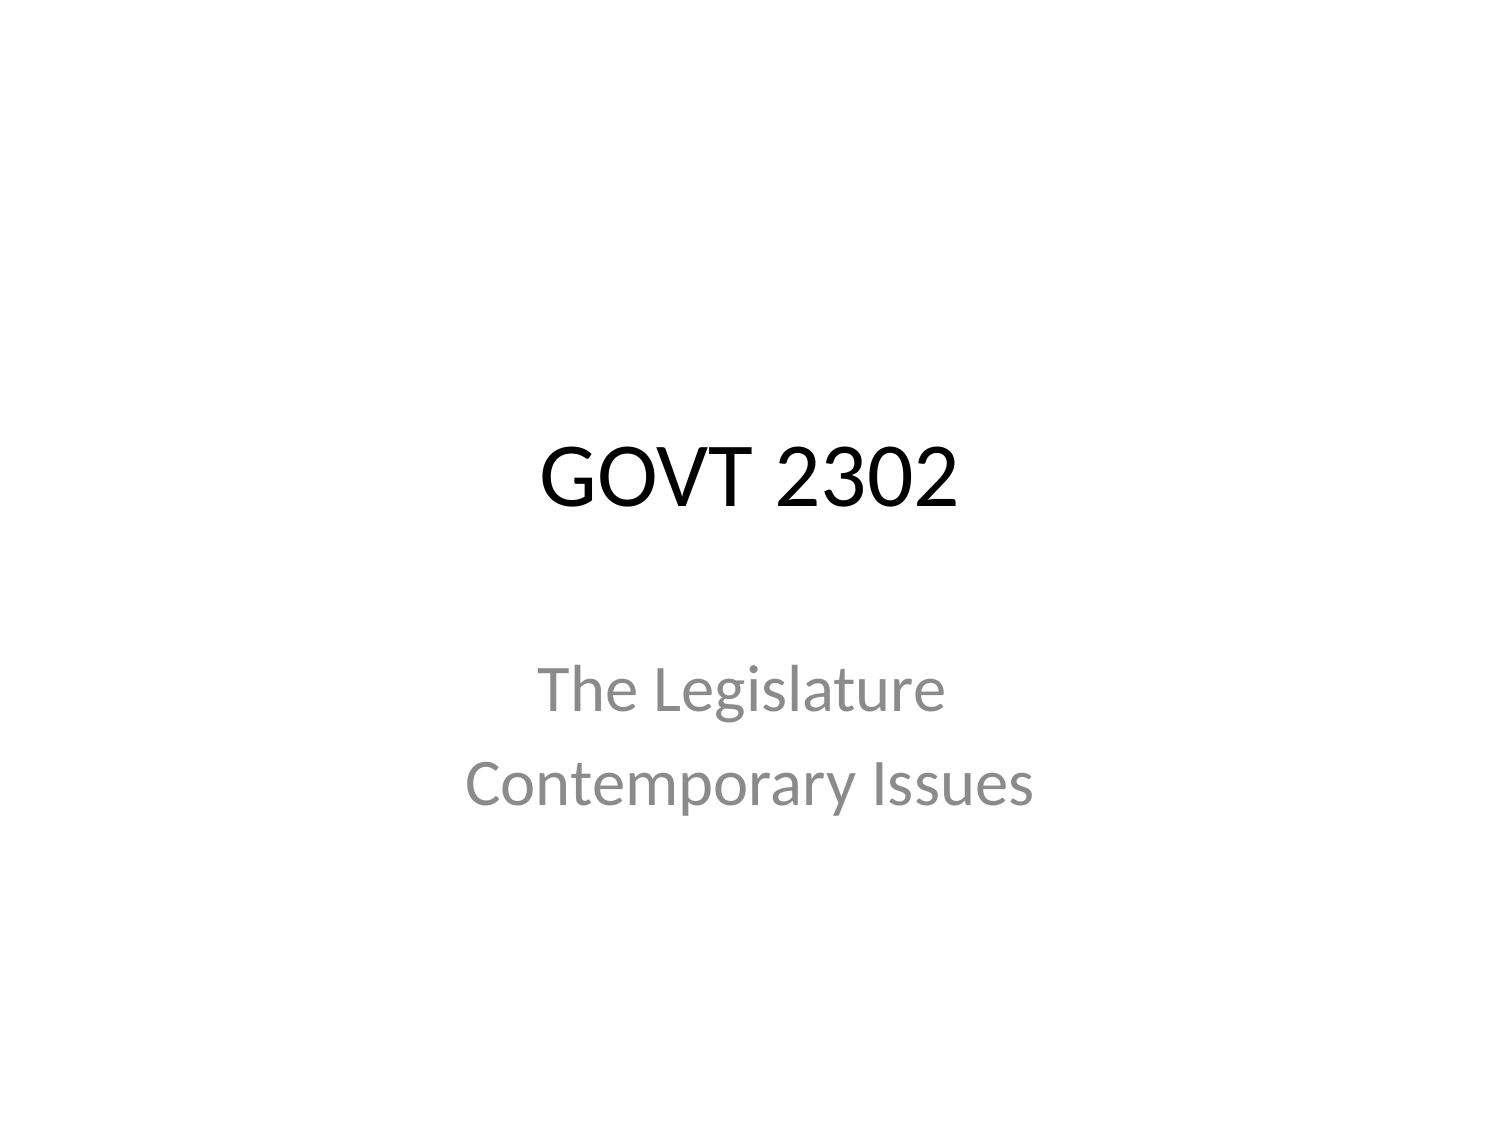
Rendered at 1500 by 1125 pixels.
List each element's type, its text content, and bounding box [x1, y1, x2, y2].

subtitle The Legislature Contemporary Issues [224, 637, 1276, 926]
title GOVT 2302 [112, 349, 1388, 591]
